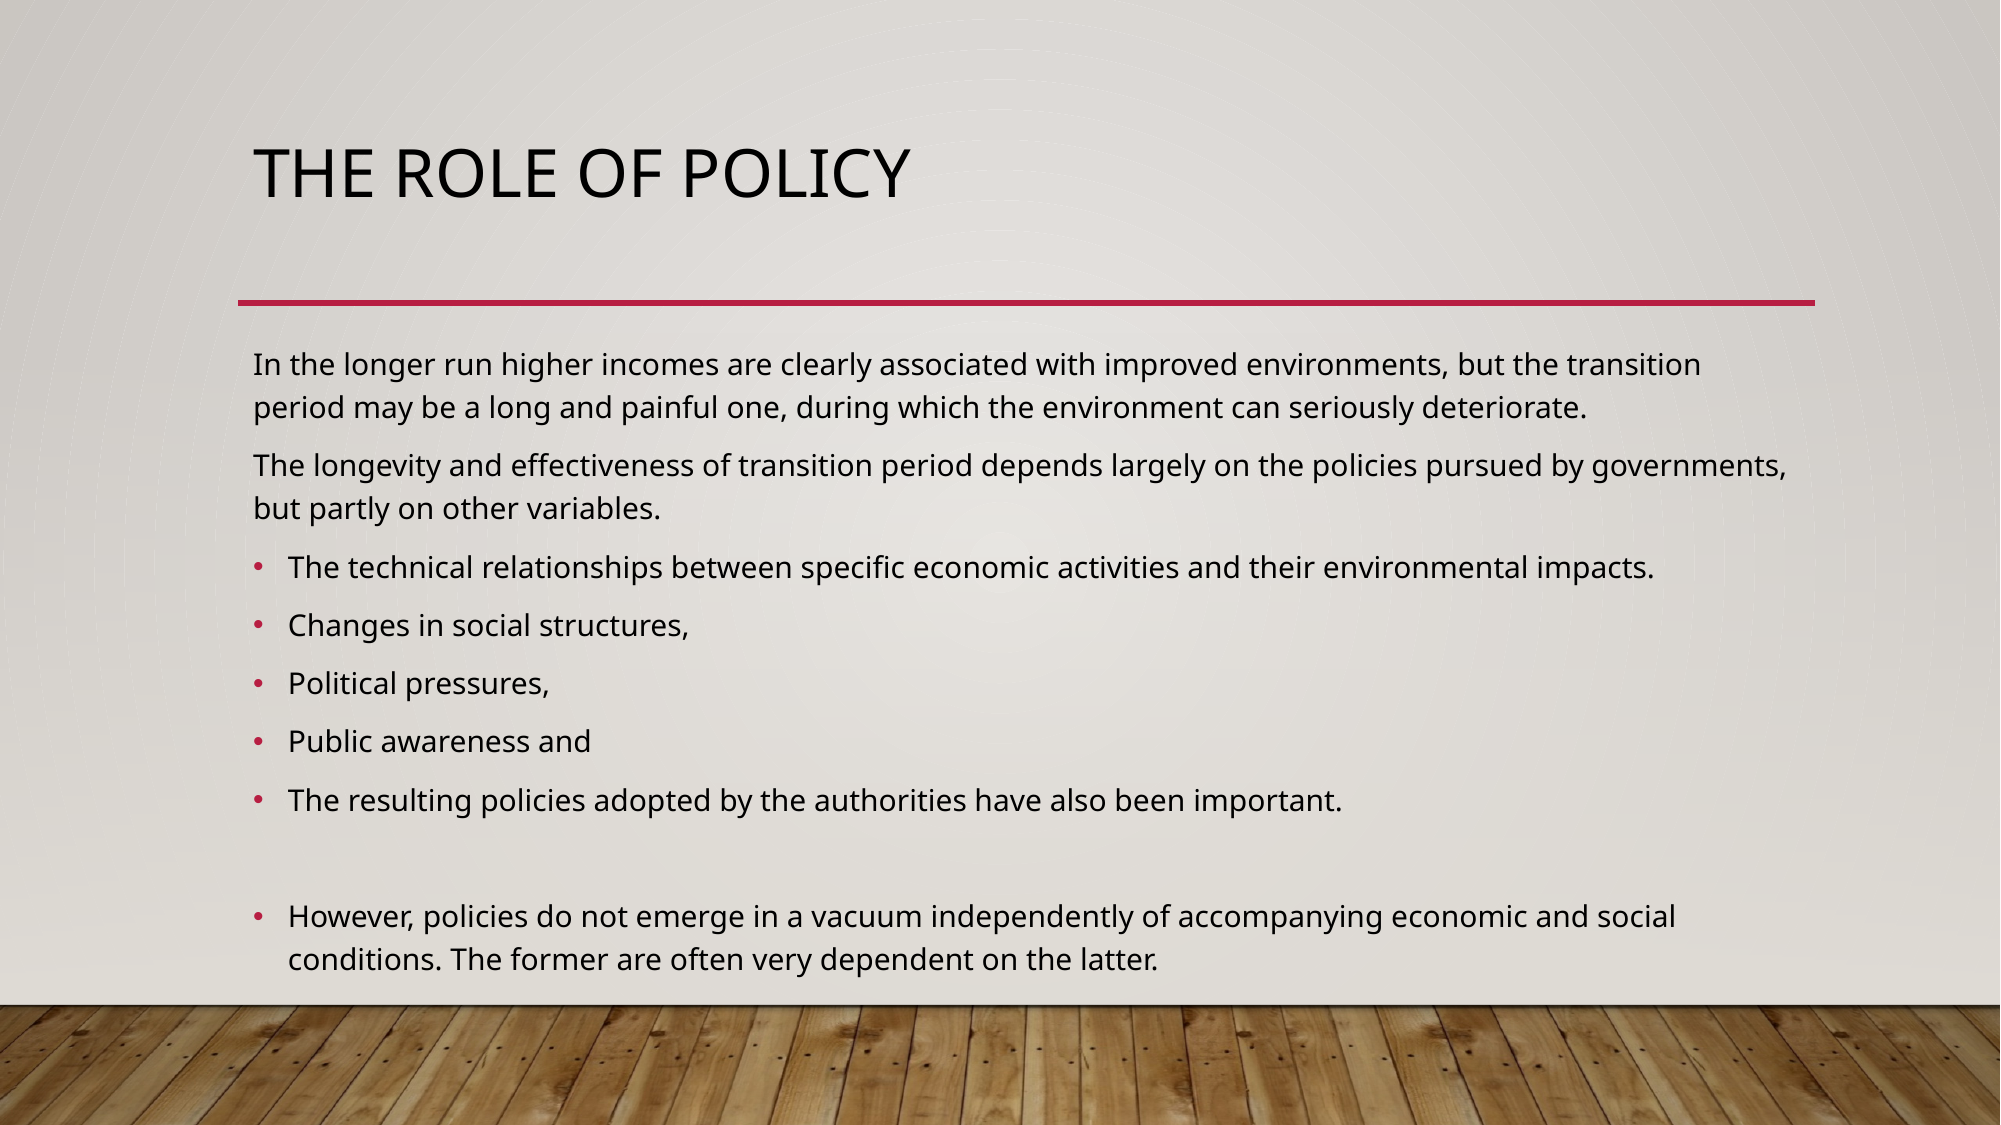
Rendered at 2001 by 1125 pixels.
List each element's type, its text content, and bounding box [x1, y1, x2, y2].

title The Role of Policy [238, 131, 1814, 305]
picture [0, 1005, 2000, 1125]
list In the longer run higher incomes are clearly associated with improved environments, but the transition period may be a long and painful one, during which the environment can seriously deteriorate. The longevity and effectiveness of transition period depends largely on the policies pursued by governments, but partly on other variables. The technical relationships between specific economic activities and their environmental impacts. Changes in social structures, Political pressures, Public awareness and The resulting policies adopted by the authorities have also been important. However, policies do not emerge in a vacuum independently of accompanying economic and social conditions. The former are often very dependent on the latter. [238, 330, 1814, 993]
